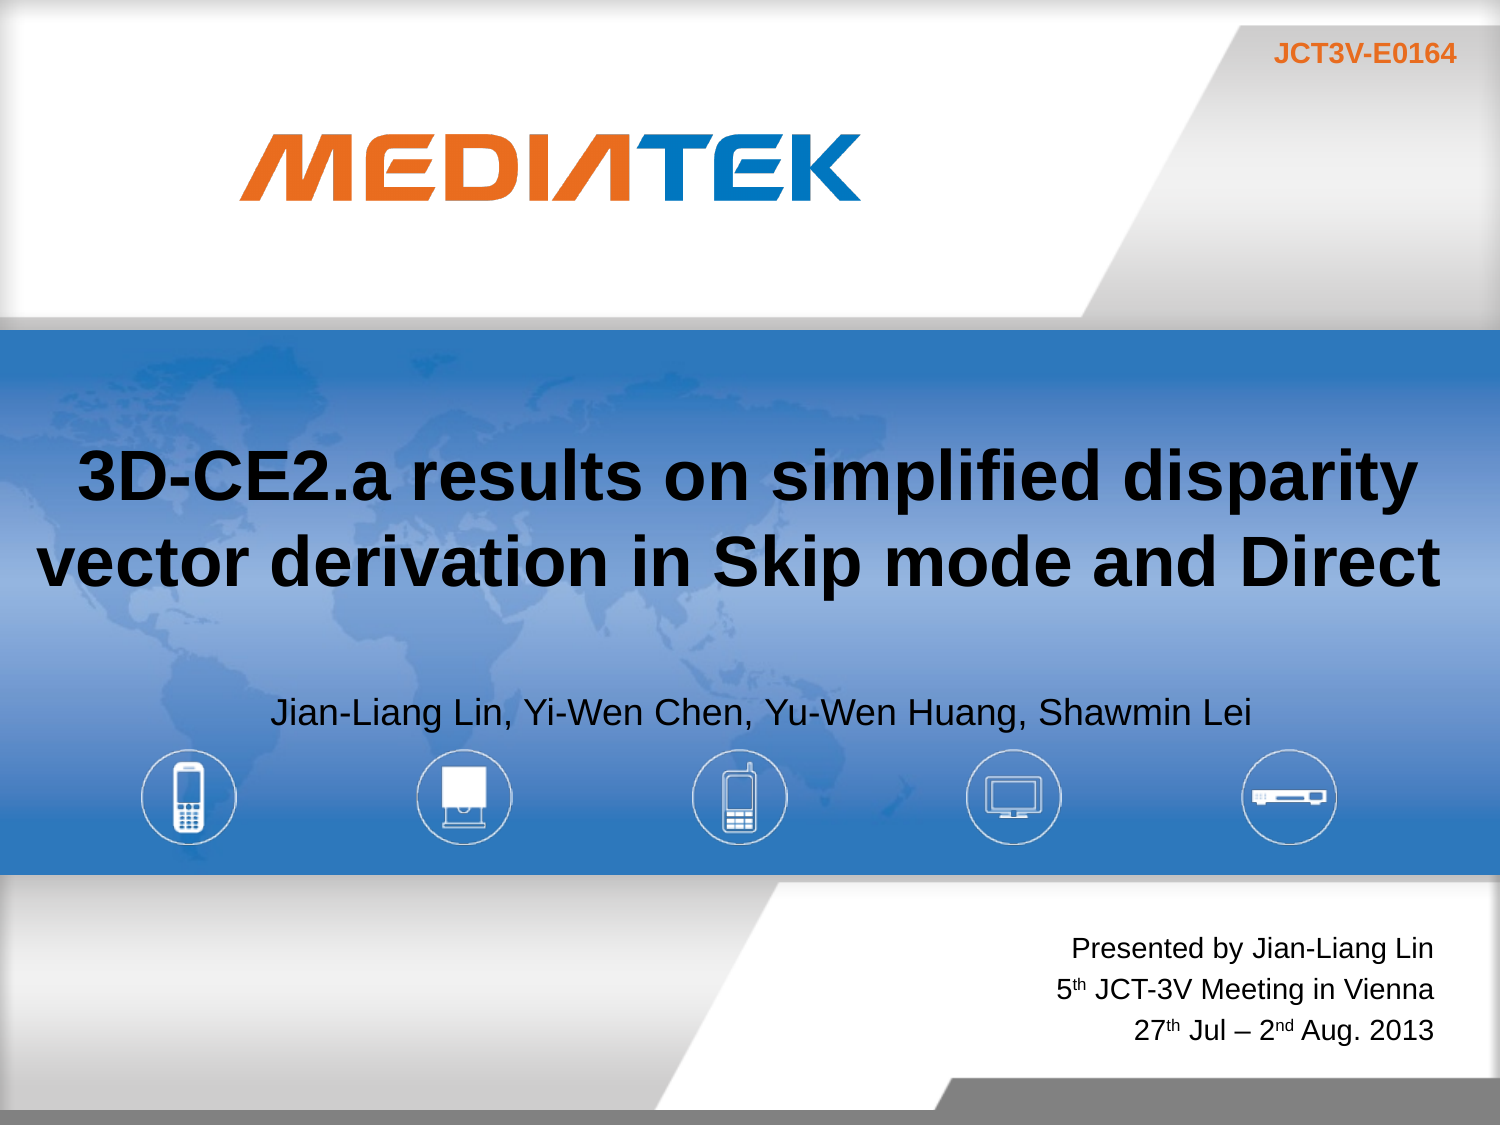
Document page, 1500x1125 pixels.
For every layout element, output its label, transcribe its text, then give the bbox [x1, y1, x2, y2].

picture [0, 0, 1500, 1125]
text_box Presented by Jian-Liang Lin 5th JCT-3V Meeting in Vienna 27th Jul – 2nd Aug. 2013 [787, 922, 1450, 1054]
